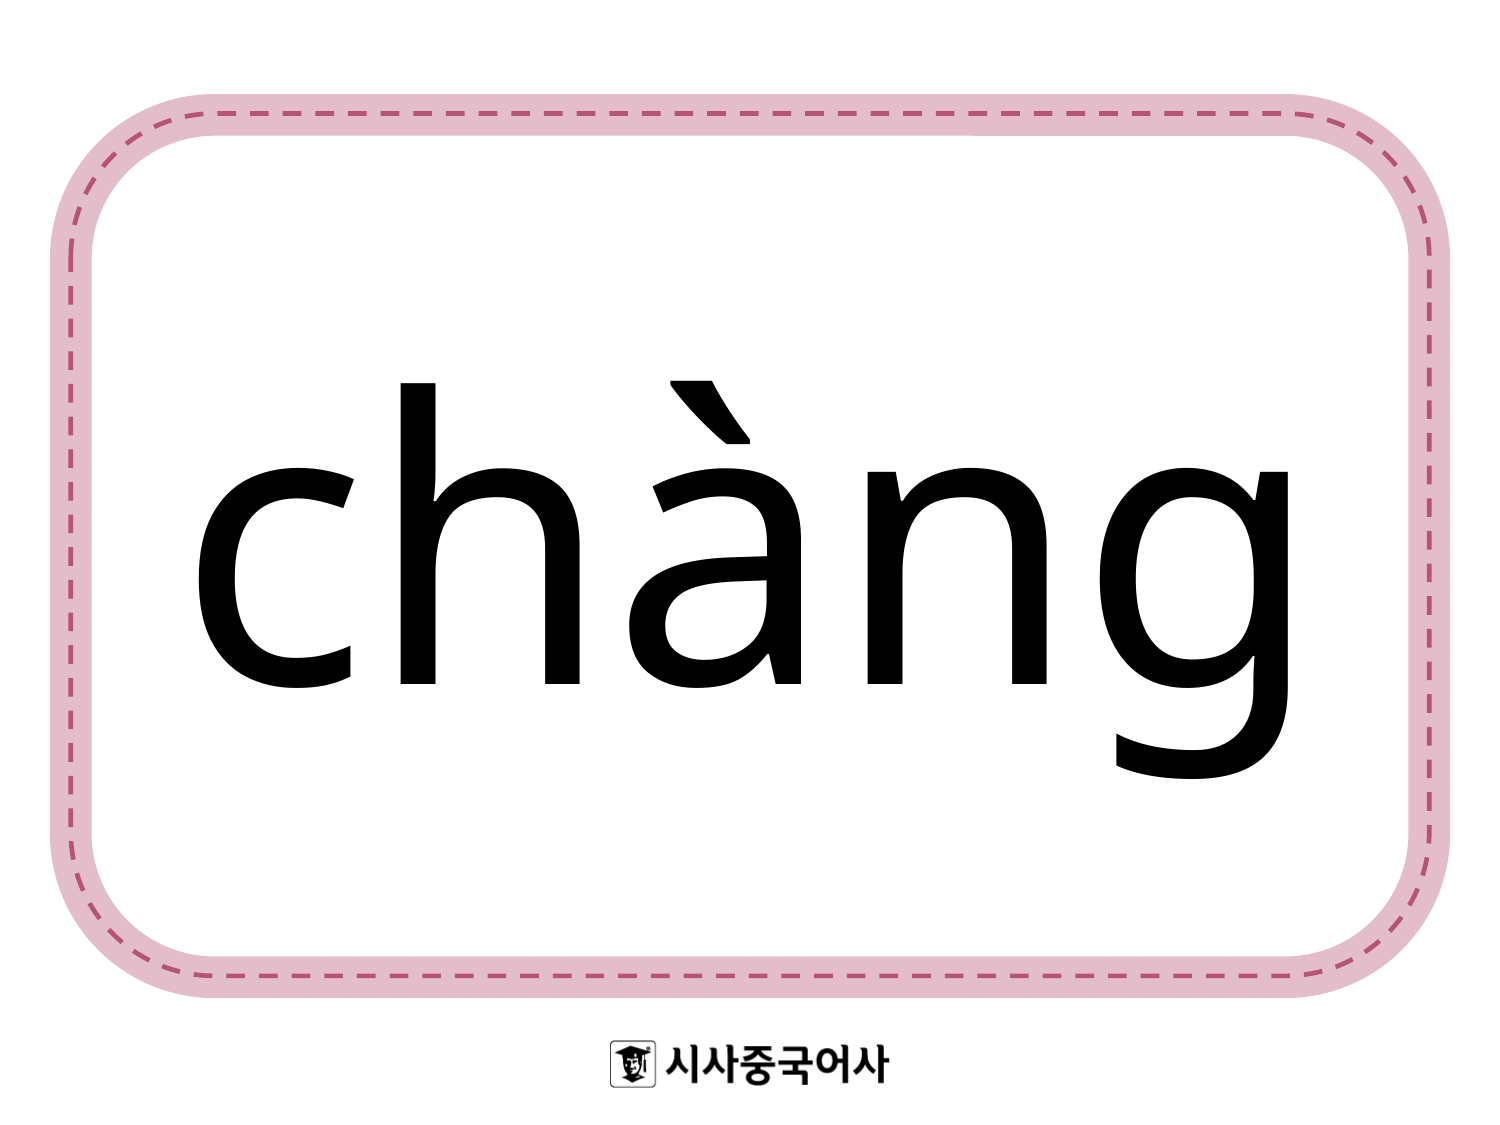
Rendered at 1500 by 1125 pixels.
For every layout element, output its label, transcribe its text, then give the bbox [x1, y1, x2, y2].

text_box chàng [145, 195, 1354, 858]
picture [602, 1034, 898, 1094]
